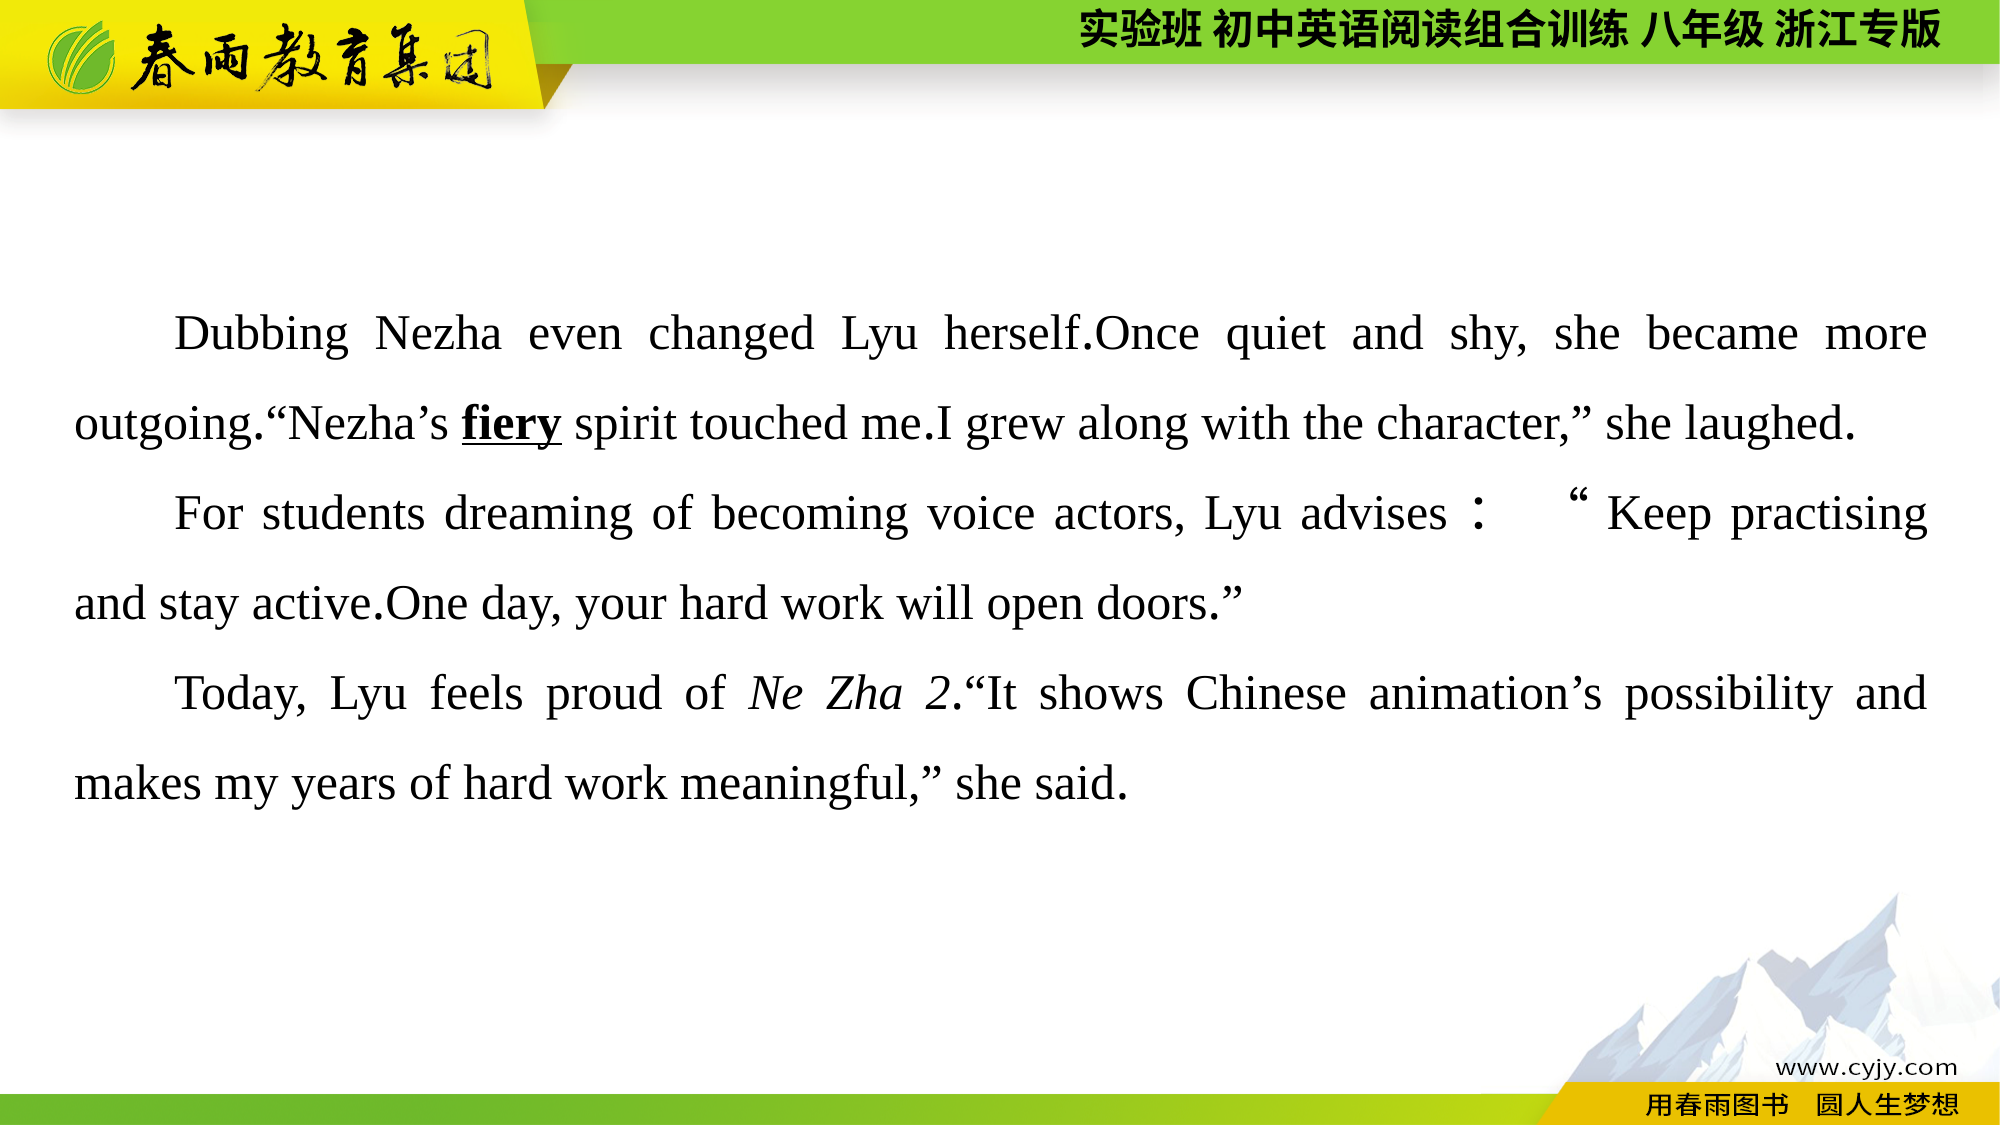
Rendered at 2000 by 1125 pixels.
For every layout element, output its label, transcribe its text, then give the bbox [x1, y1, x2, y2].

picture [0, 0, 2000, 1125]
list Dubbing Nezha even changed Lyu herself.Once quiet and shy, she became more outgoing.“Nezha’s fiery spirit touched me.I grew along with the character,” she laughed. For students dreaming of becoming voice actors, Lyu advises： “Keep practising and stay active.One day, your hard work will open doors.” Today, Lyu feels proud of Ne Zha 2.“It shows Chinese animation’s possibility and makes my years of hard work meaningful,” she said. [59, 261, 1944, 823]
